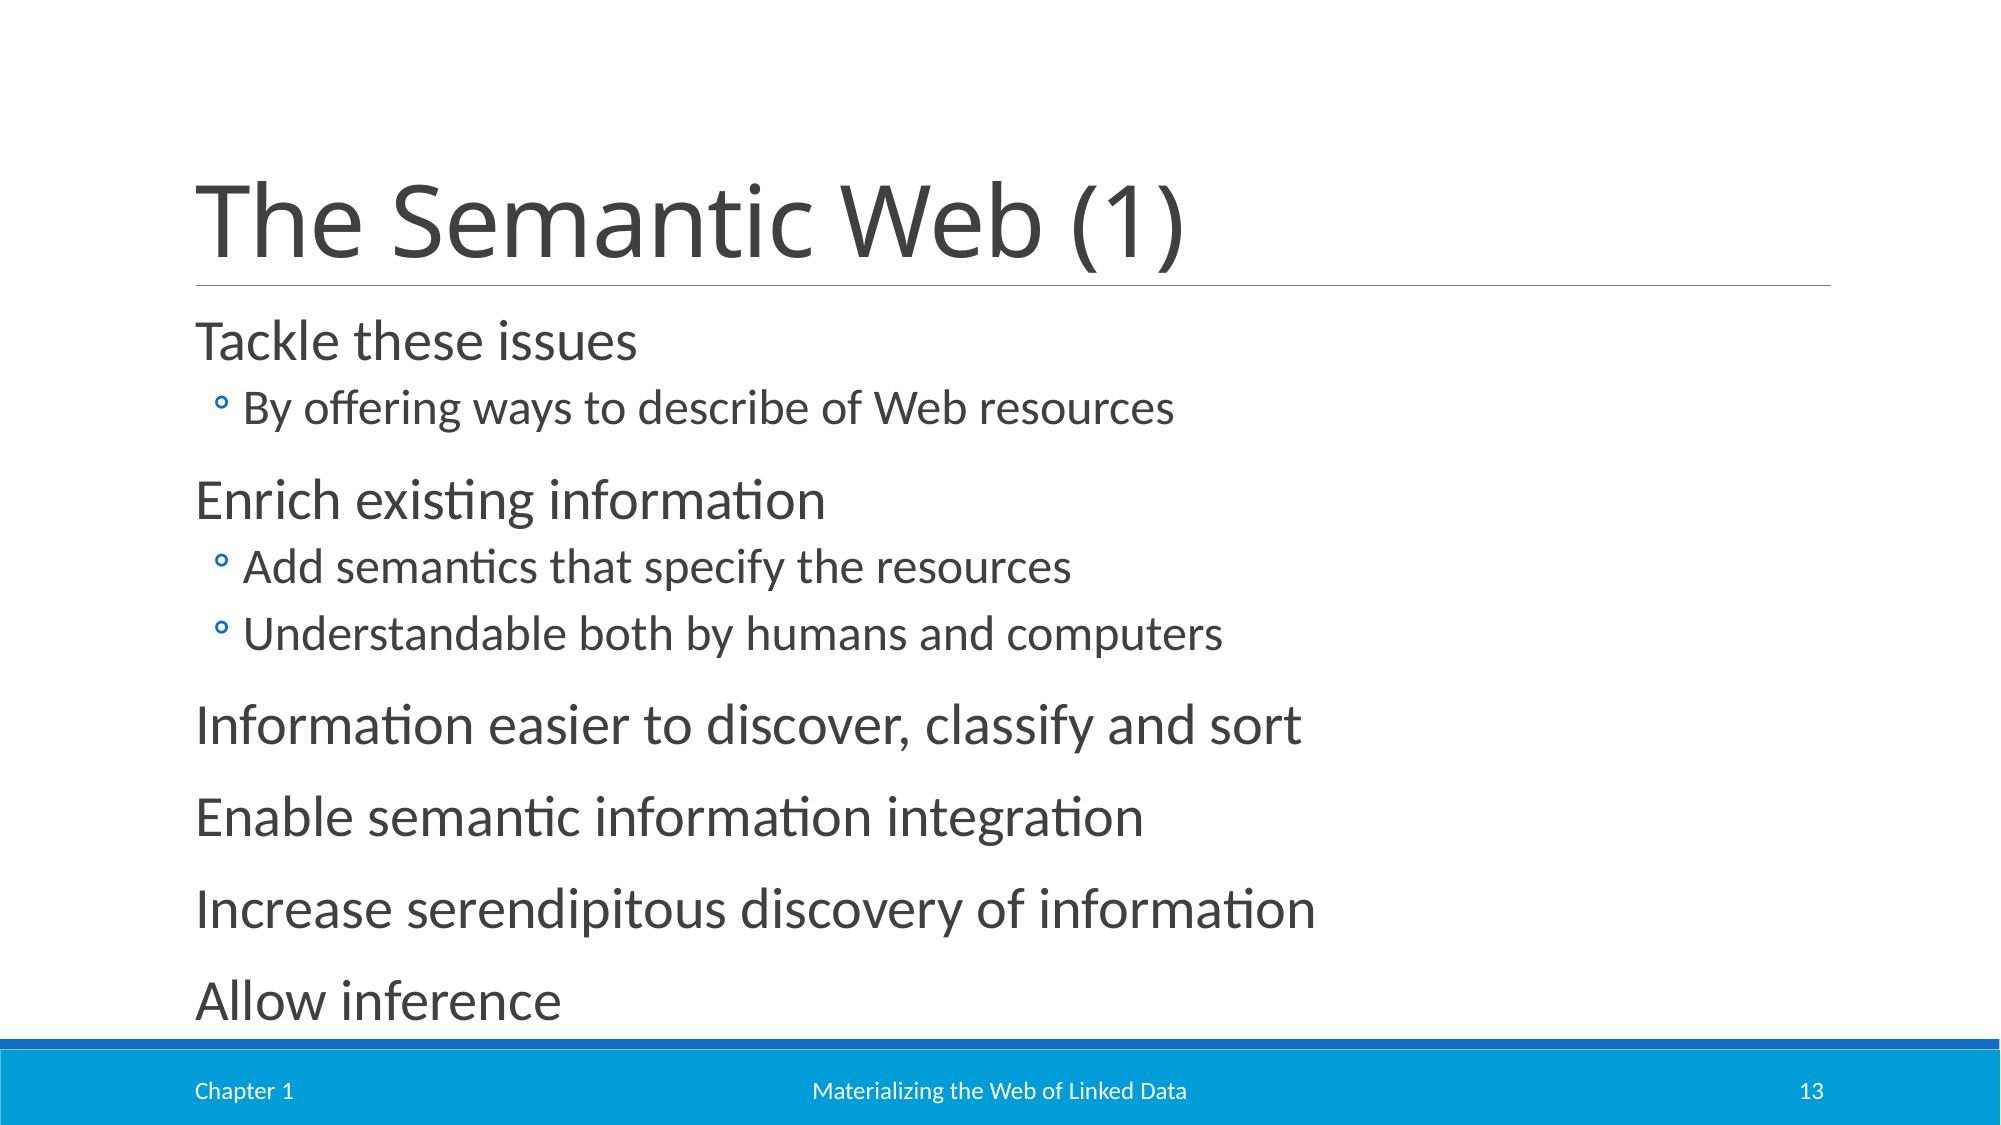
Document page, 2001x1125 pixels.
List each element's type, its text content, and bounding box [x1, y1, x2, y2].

footer Materializing the Web of Linked Data [604, 1059, 1396, 1120]
slide_number 13 [1624, 1059, 1840, 1120]
slide_number Chapter 1 [180, 1059, 586, 1120]
title The Semantic Web (1) [180, 47, 1830, 285]
list Tackle these issues By offering ways to describe of Web resources Enrich existing information Add semantics that specify the resources Understandable both by humans and computers Information easier to discover, classify and sort Enable semantic information integration Increase serendipitous discovery of information Allow inference [180, 302, 1830, 963]
